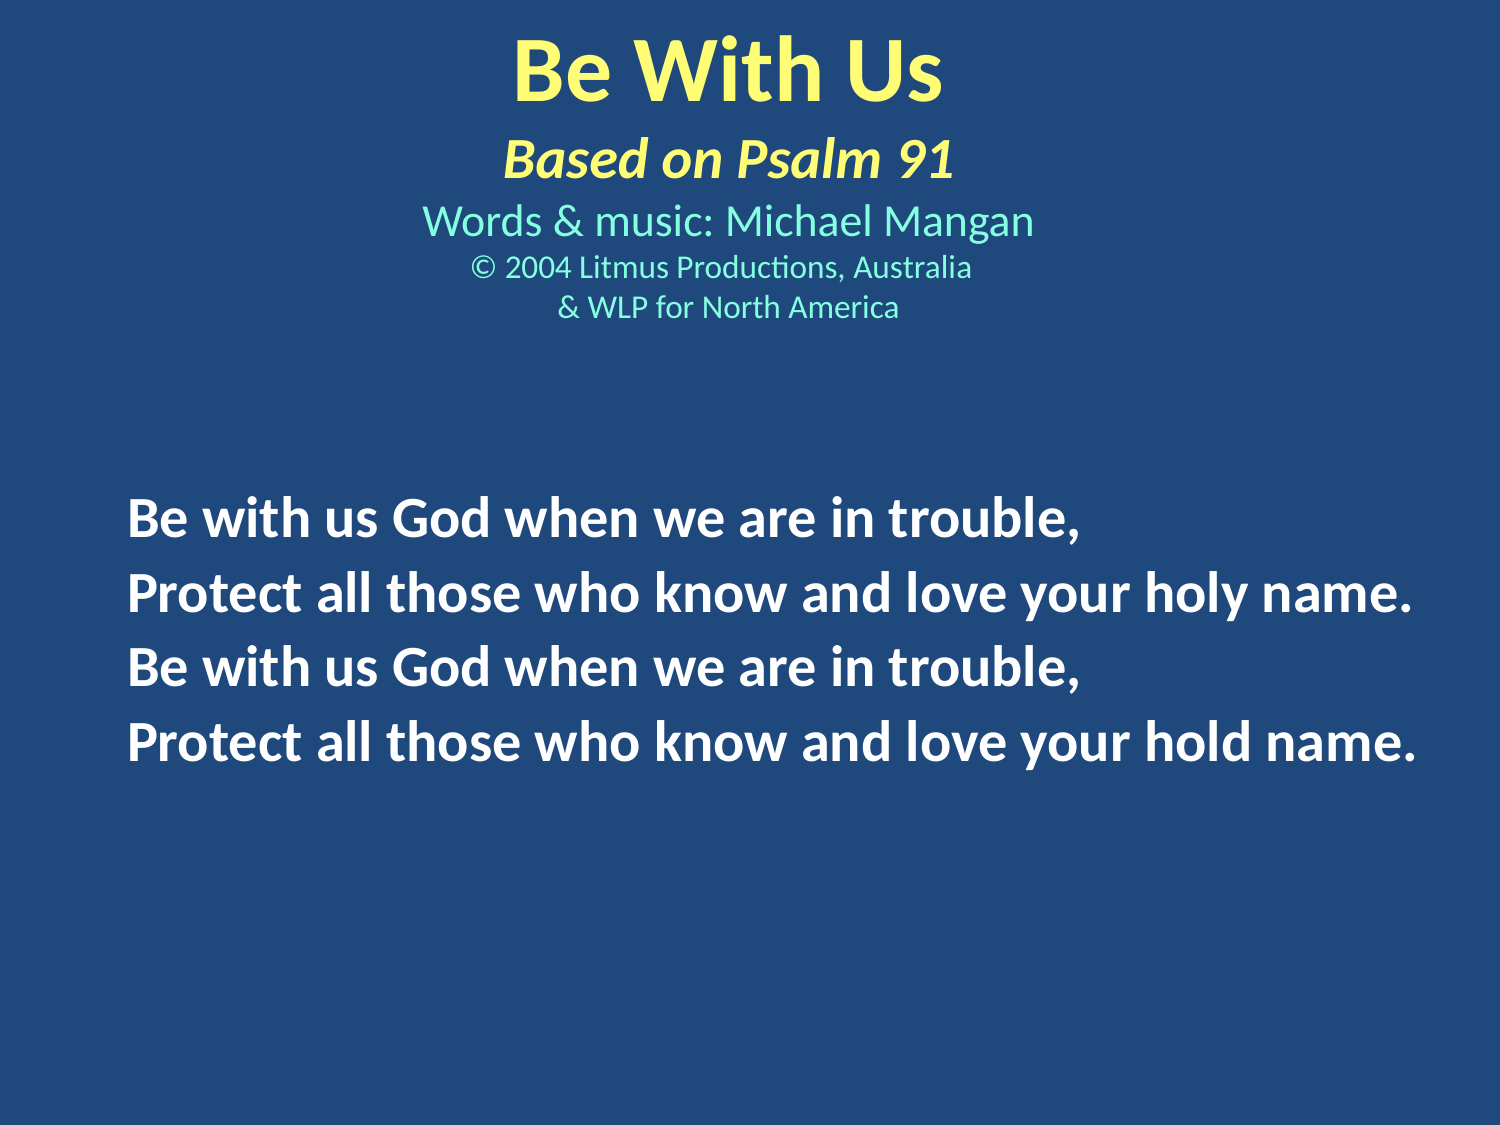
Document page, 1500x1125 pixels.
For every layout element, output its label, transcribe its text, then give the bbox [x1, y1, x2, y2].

list Be with us God when we are in trouble, Protect all those who know and love your holy name. Be with us God when we are in trouble, Protect all those who know and love your hold name. [112, 479, 1441, 811]
text_box Be With Us Based on Psalm 91 Words & music: Michael Mangan © 2004 Litmus Productions, Australia & WLP for North America [41, 7, 1417, 327]
